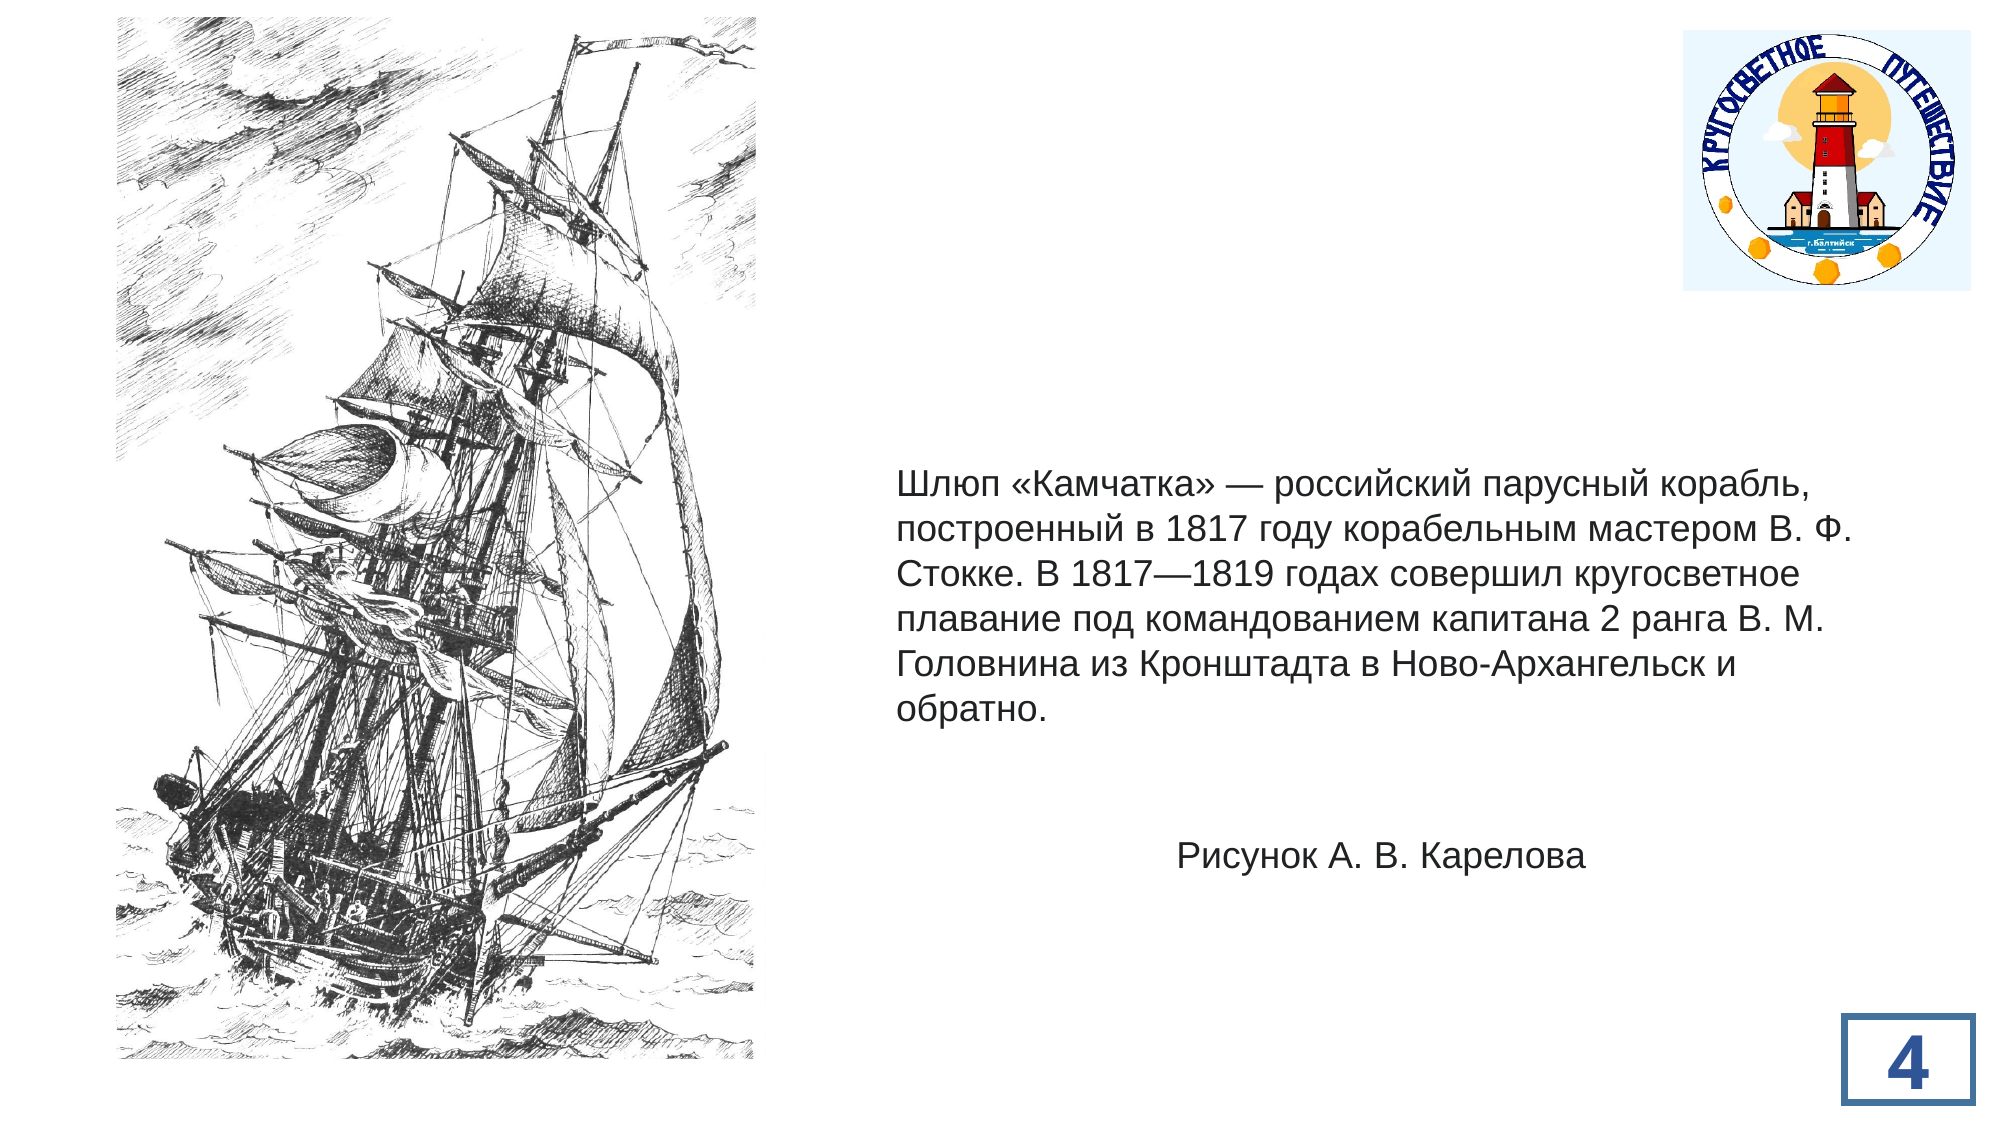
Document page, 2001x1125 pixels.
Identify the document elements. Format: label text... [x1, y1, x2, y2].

picture [116, 17, 766, 1059]
text_box Шлюп «Камчатка» — российский парусный корабль, построенный в 1817 году корабельным мастером В. Ф. Стокке. В 1817—1819 годах совершил кругосветное плавание под командованием капитана 2 ранга В. М. Головнина из Кронштадта в Ново-Архангельск и обратно. [881, 451, 1882, 736]
text_box 4 [1843, 1015, 1974, 1104]
text_box Рисунок А. В. Карелова [1161, 823, 1602, 884]
picture [1682, 30, 1971, 292]
